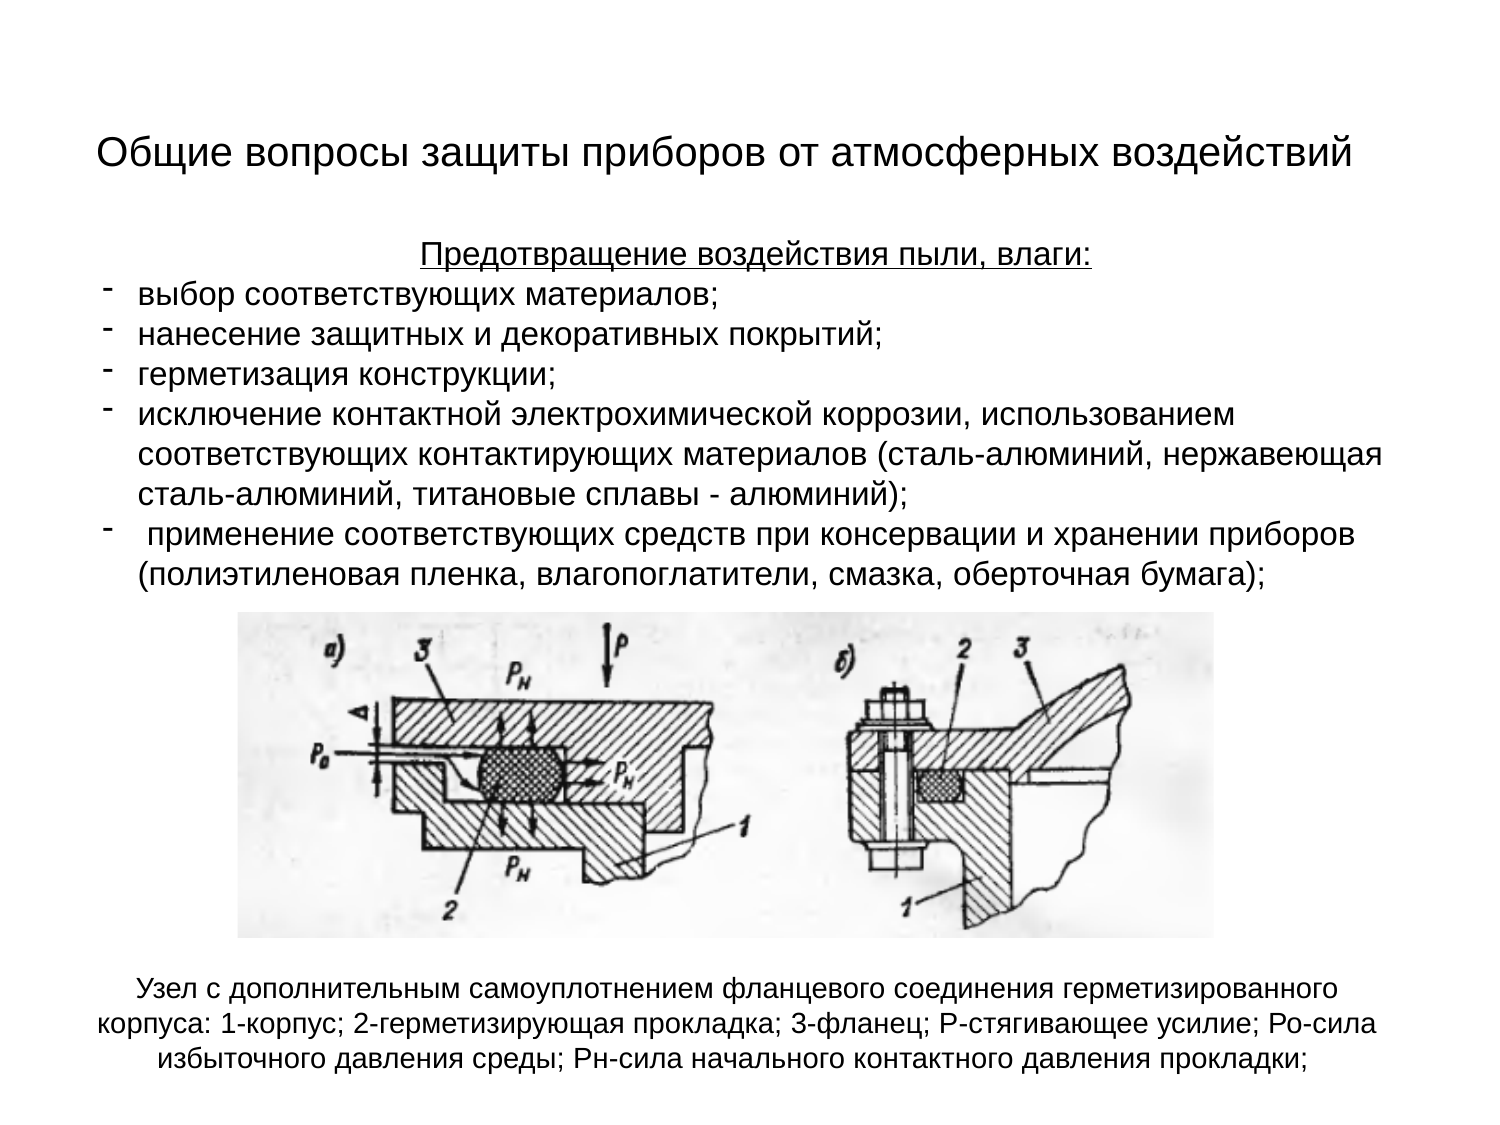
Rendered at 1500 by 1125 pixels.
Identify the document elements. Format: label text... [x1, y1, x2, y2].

text_box Предотвращение воздействия пыли, влаги: выбор соответствующих материалов; нанесение защитных и декоративных покрытий; герметизация конструкции; исключение контактной электрохимической коррозии, использованием соответствующих контактирующих материалов (сталь-алюминий, нержавеющая сталь-алюминий, титановые сплавы - алюминий); применение соответствующих средств при консервации и хранении приборов (полиэтиленовая пленка, влагопоглатители, смазка, оберточная бумага); [87, 224, 1425, 639]
text_box Общие вопросы защиты приборов от атмосферных воздействий [37, 74, 1413, 225]
text_box Узел с дополнительным самоуплотнением фланцевого соединения герметизированного корпуса: 1-корпус; 2-герметизирующая прокладка; 3-фланец; Р-стягивающее усилие; Ро-сила избыточного давления среды; Рн-сила начального контактного давления прокладки; [75, 962, 1400, 1083]
picture [237, 612, 1214, 938]
